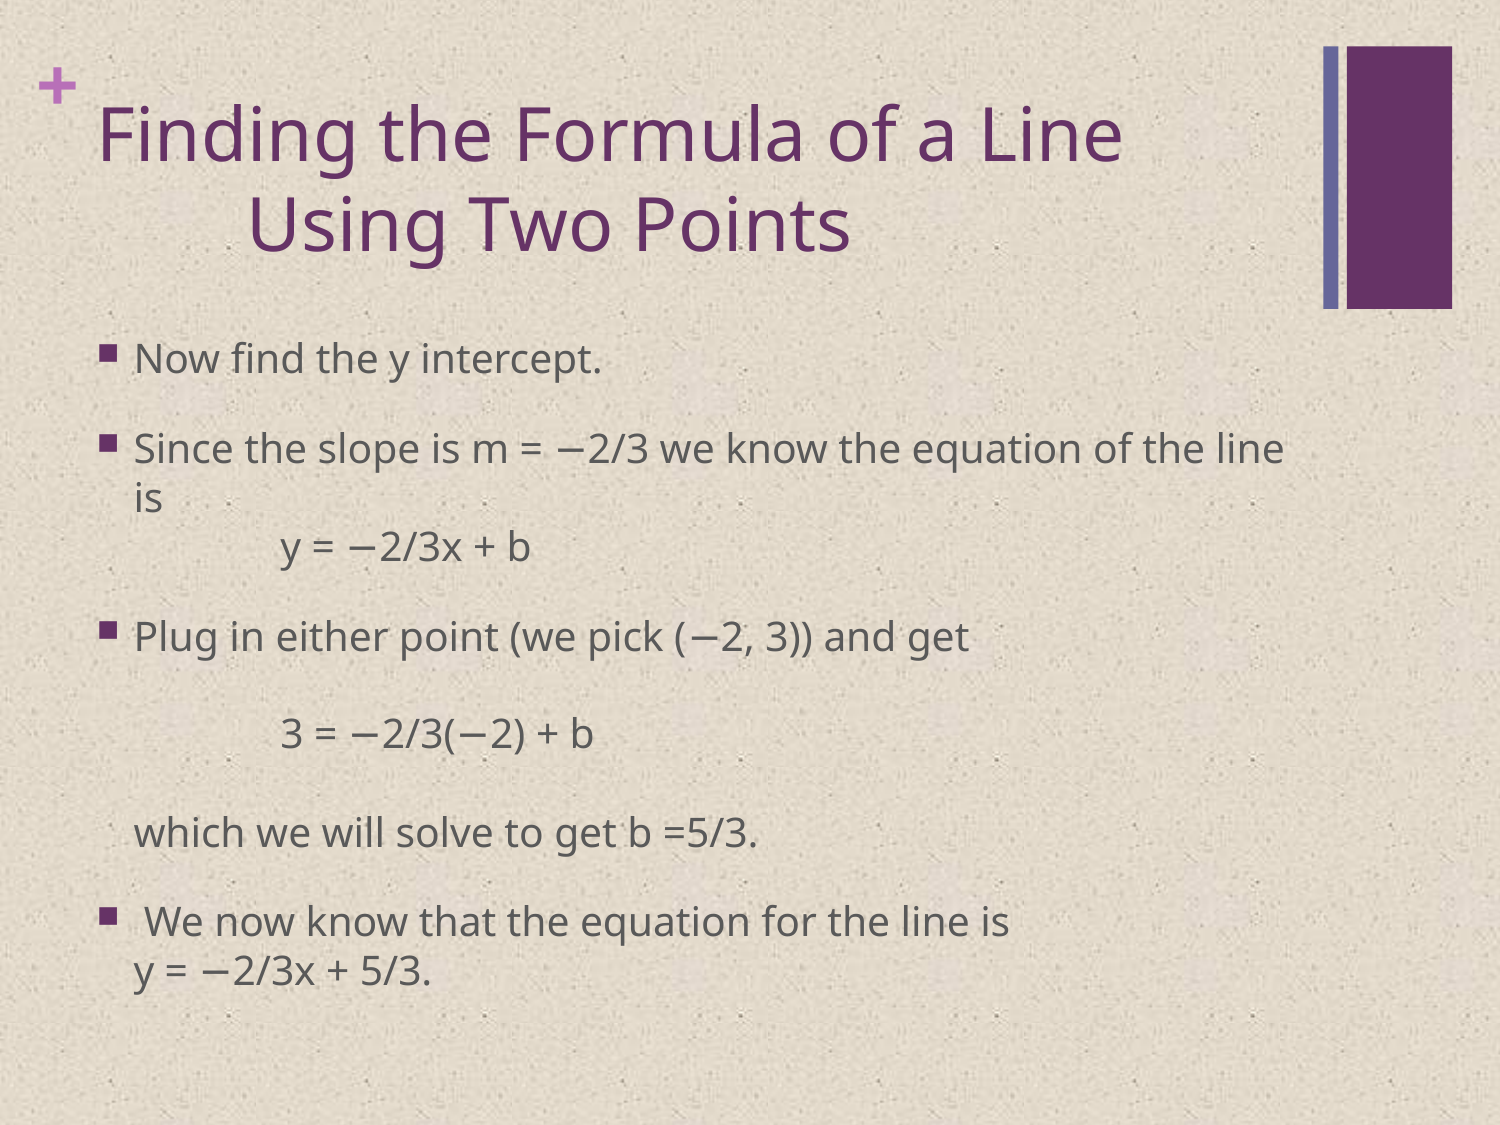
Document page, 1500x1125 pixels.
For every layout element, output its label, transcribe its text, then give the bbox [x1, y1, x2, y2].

title Finding the Formula of a Line Using Two Points [81, 79, 1322, 263]
picture [0, 0, 1500, 1125]
list Now find the y intercept. Since the slope is m = −2/3 we know the equation of the line is y = −2/3x + b Plug in either point (we pick (−2, 3)) and get 3 = −2/3(−2) + b which we will solve to get b =5/3. We now know that the equation for the line is y = −2/3x + 5/3. [81, 324, 1322, 1005]
